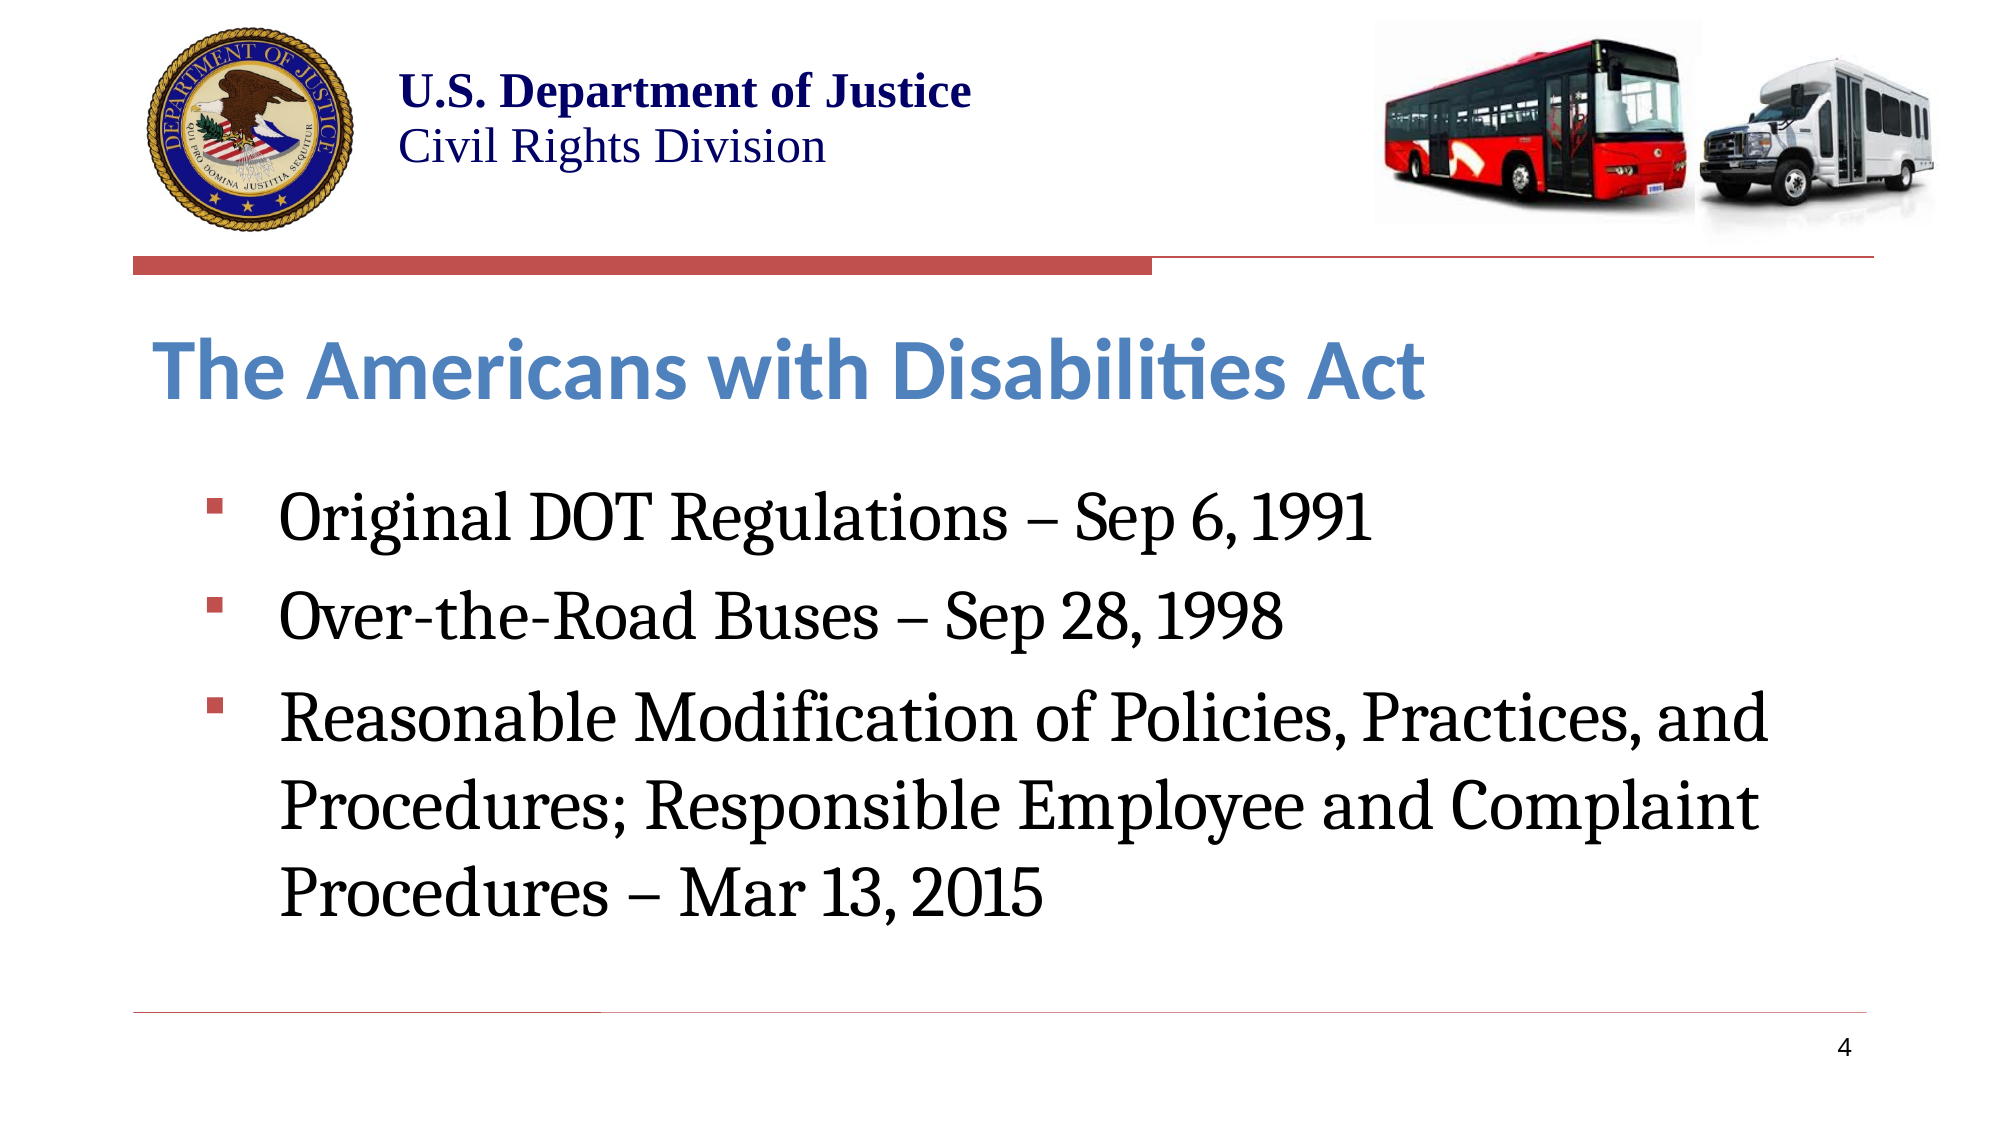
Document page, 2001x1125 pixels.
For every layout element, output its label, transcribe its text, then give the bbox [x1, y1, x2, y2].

picture [137, 21, 363, 238]
list Original DOT Regulations – Sep 6, 1991 Over-the-Road Buses – Sep 28, 1998 Reasonable Modification of Policies, Practices, and Procedures; Responsible Employee and Complaint Procedures – Mar 13, 2015 [187, 462, 1788, 976]
slide_number 4 [1433, 1024, 1867, 1103]
title The Americans with Disabilities Act [137, 299, 1513, 426]
picture [1374, 21, 1940, 245]
